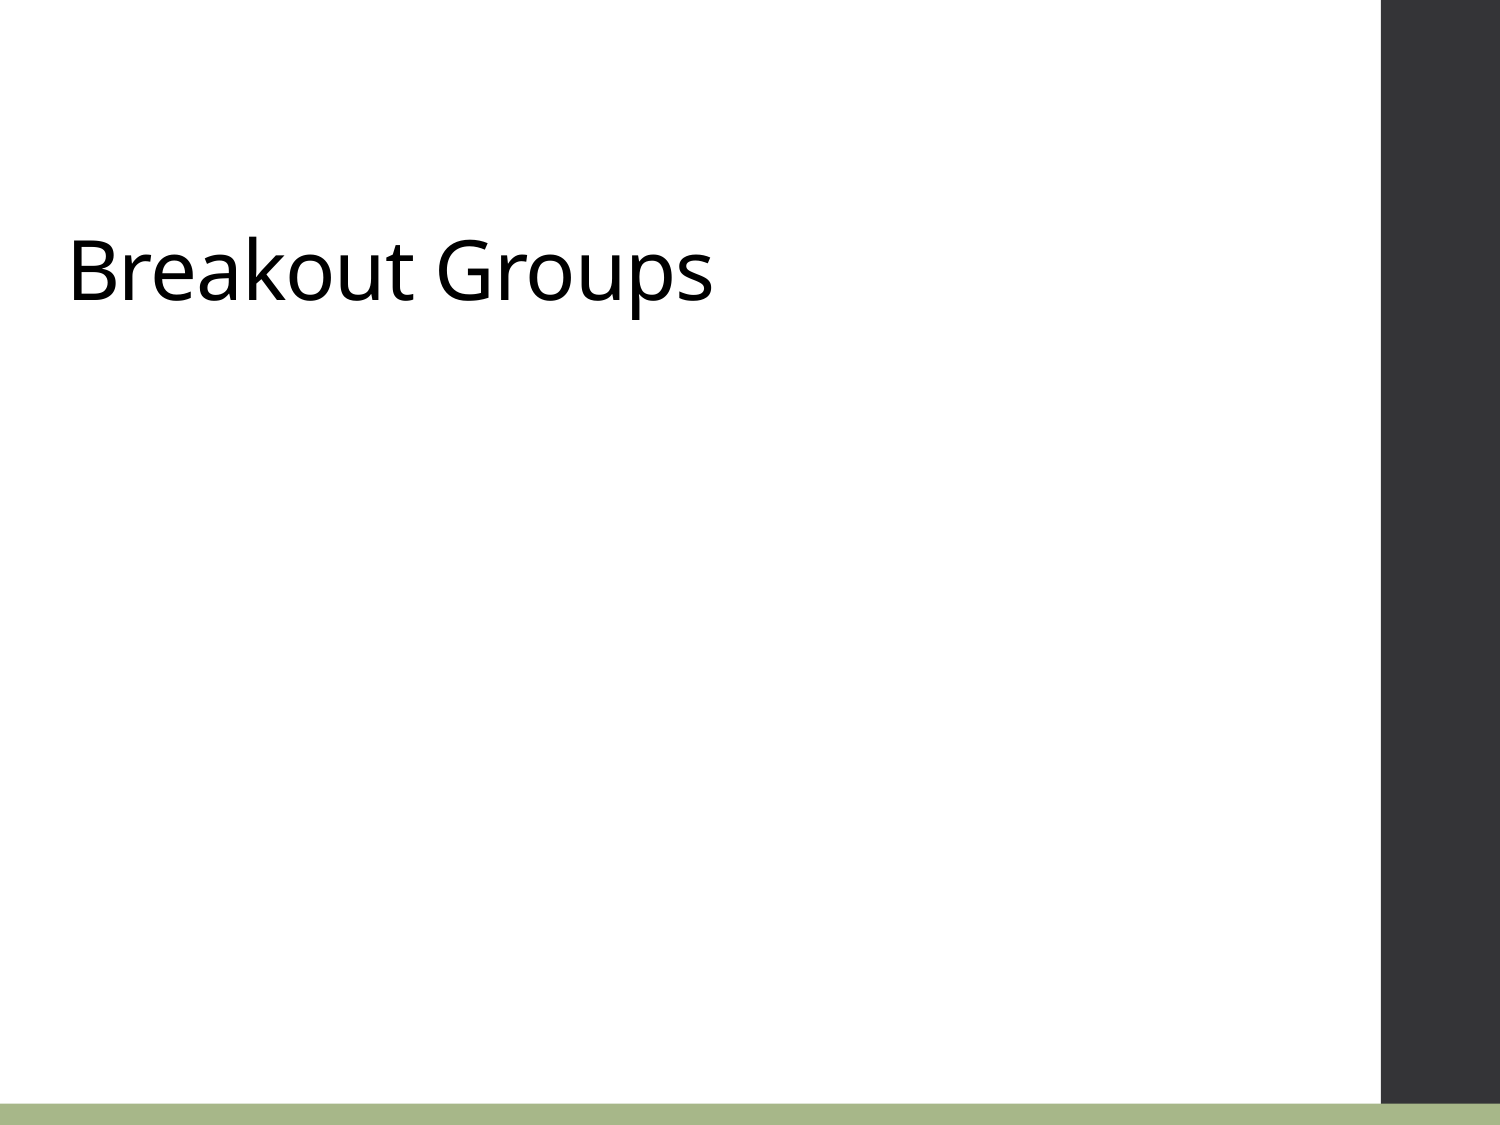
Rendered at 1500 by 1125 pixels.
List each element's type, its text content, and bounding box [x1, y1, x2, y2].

title Breakout Groups [51, 213, 1449, 330]
